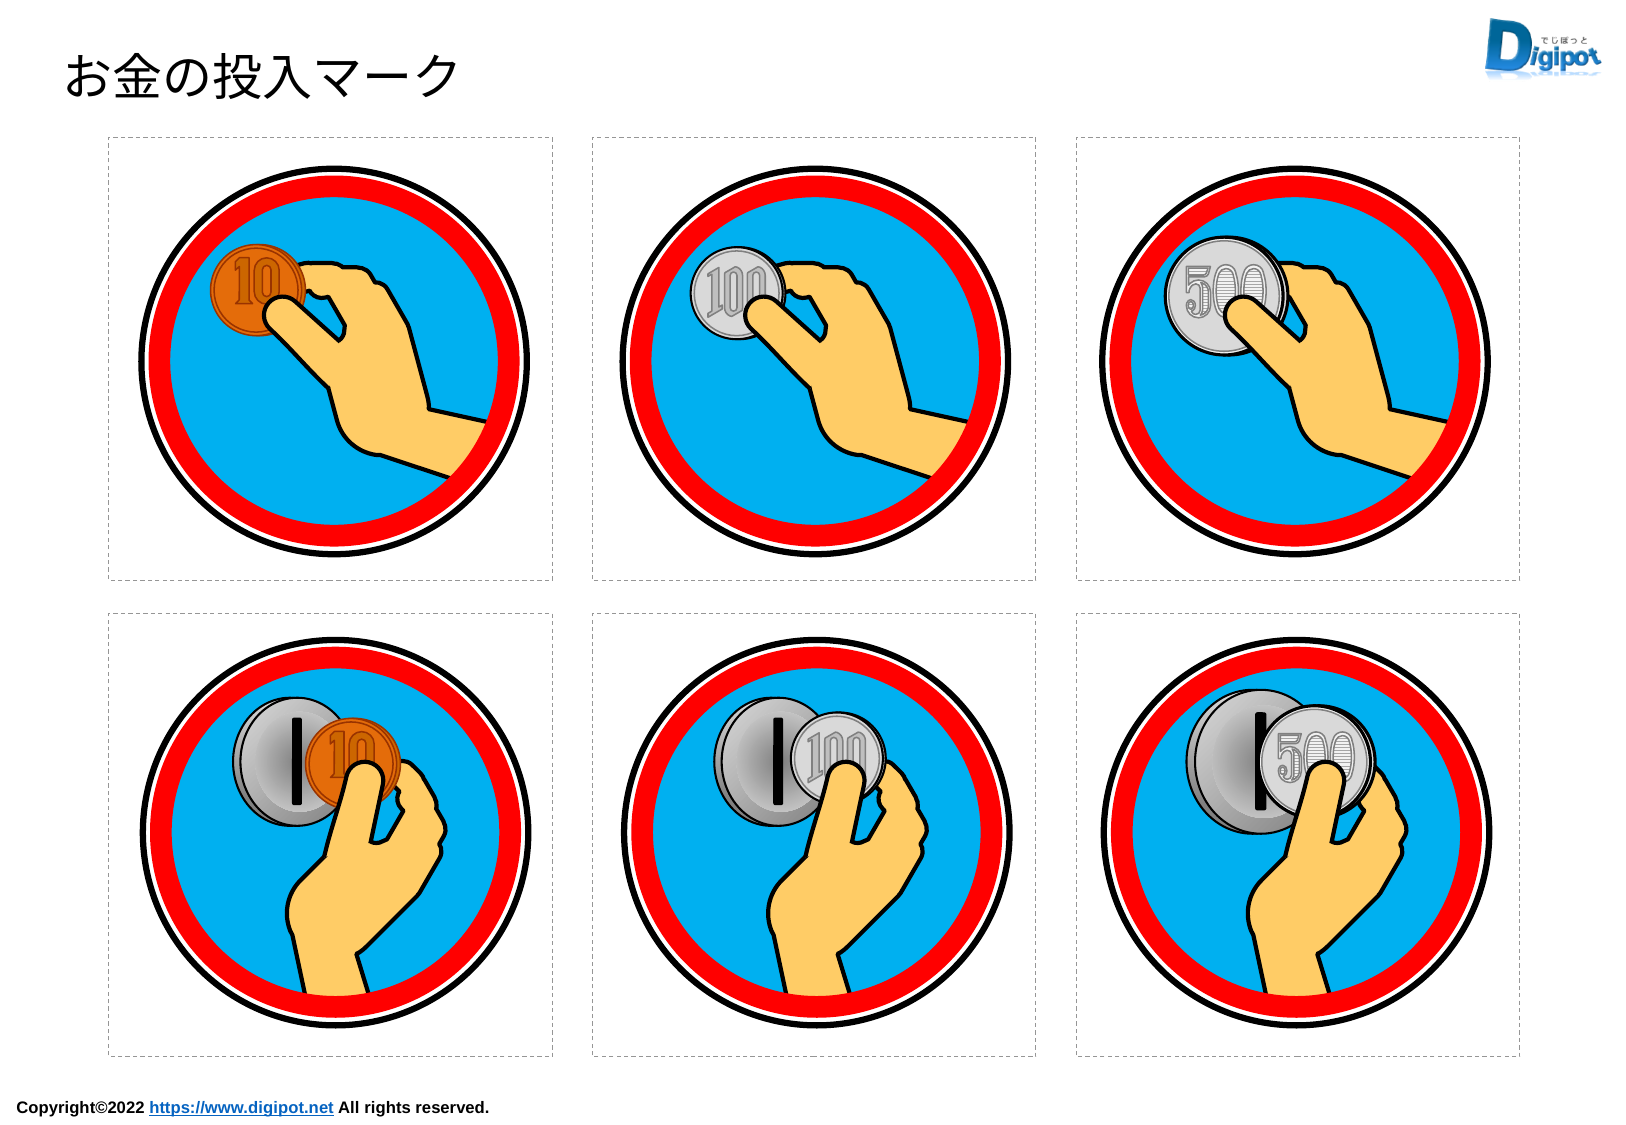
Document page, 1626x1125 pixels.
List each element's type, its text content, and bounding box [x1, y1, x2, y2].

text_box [1103, 639, 1490, 1026]
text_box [141, 168, 527, 555]
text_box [622, 168, 1009, 555]
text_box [1102, 168, 1488, 555]
picture [1485, 18, 1602, 82]
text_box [142, 639, 529, 1026]
text_box お金の投入マーク [47, 38, 478, 113]
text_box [624, 639, 1010, 1026]
